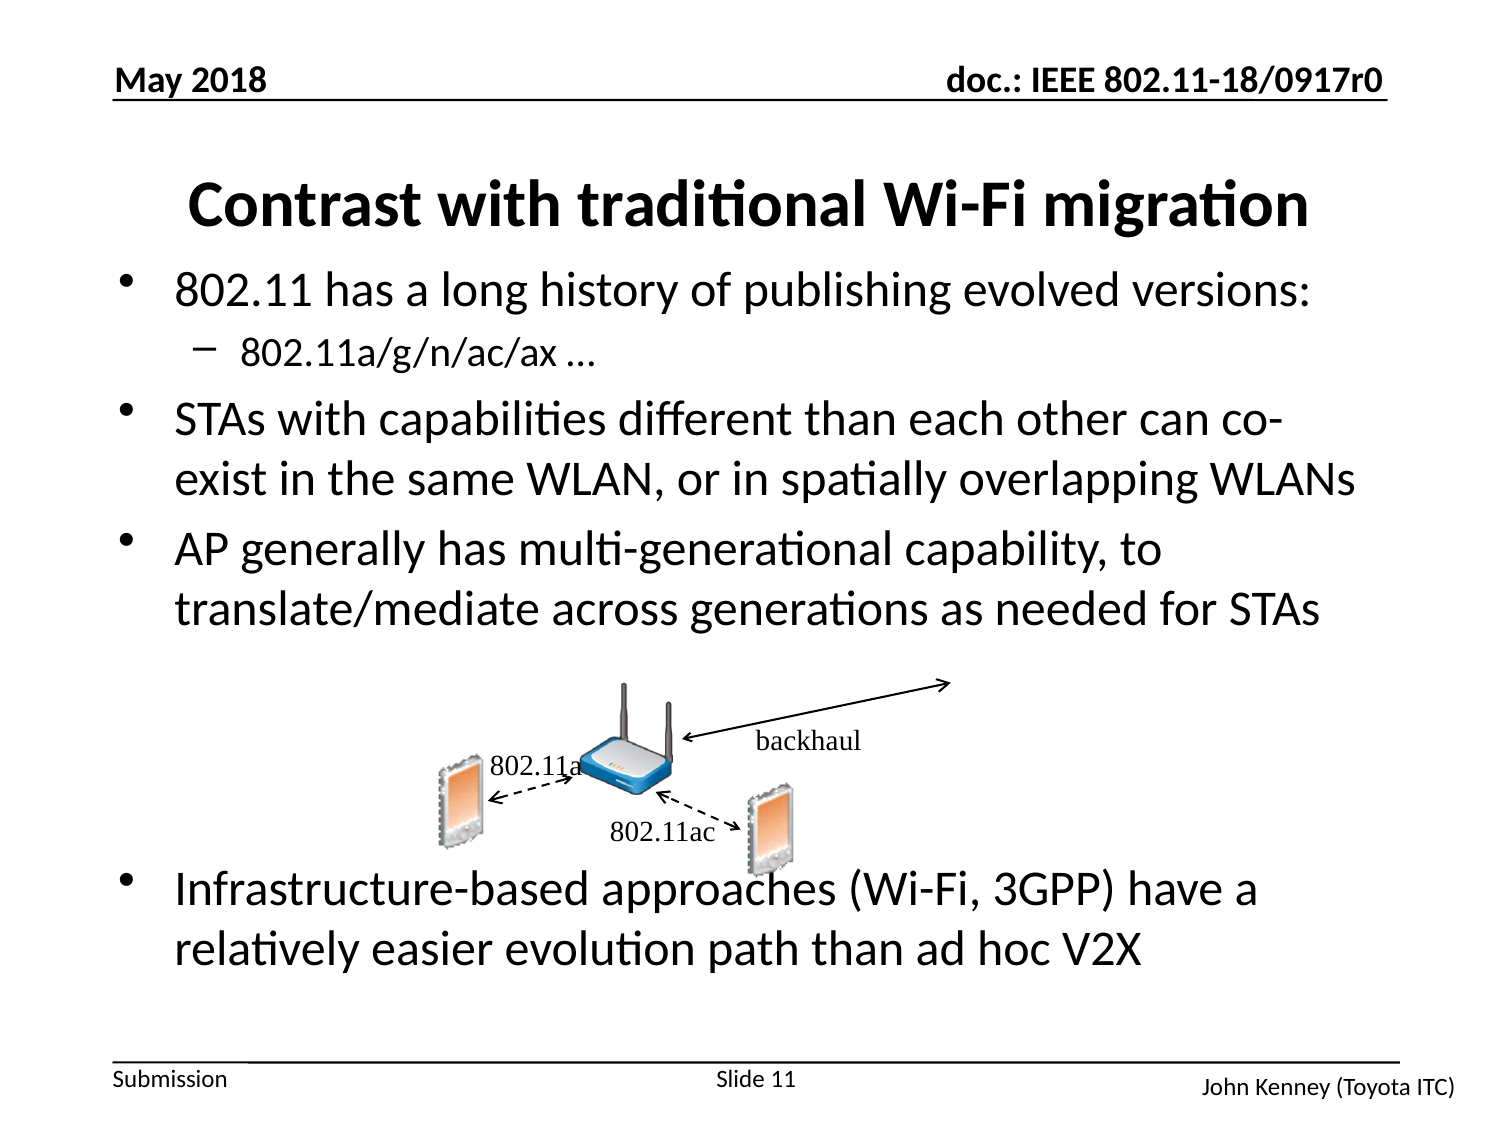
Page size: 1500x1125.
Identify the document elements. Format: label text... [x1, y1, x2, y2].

footer John Kenney (Toyota ITC) [1199, 1070, 1456, 1101]
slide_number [114, 54, 270, 101]
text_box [430, 674, 951, 883]
slide_number Slide 11 [713, 1061, 799, 1093]
title Contrast with traditional Wi-Fi migration [112, 112, 1388, 288]
list 802.11 has a long history of publishing evolved versions: 802.11a/g/n/ac/ax … STAs with capabilities different than each other can co-exist in the same WLAN, or in spatially overlapping WLANs AP generally has multi-generational capability, to translate/mediate across generations as needed for STAs Infrastructure-based approaches (Wi-Fi, 3GPP) have a relatively easier evolution path than ad hoc V2X [103, 249, 1378, 735]
